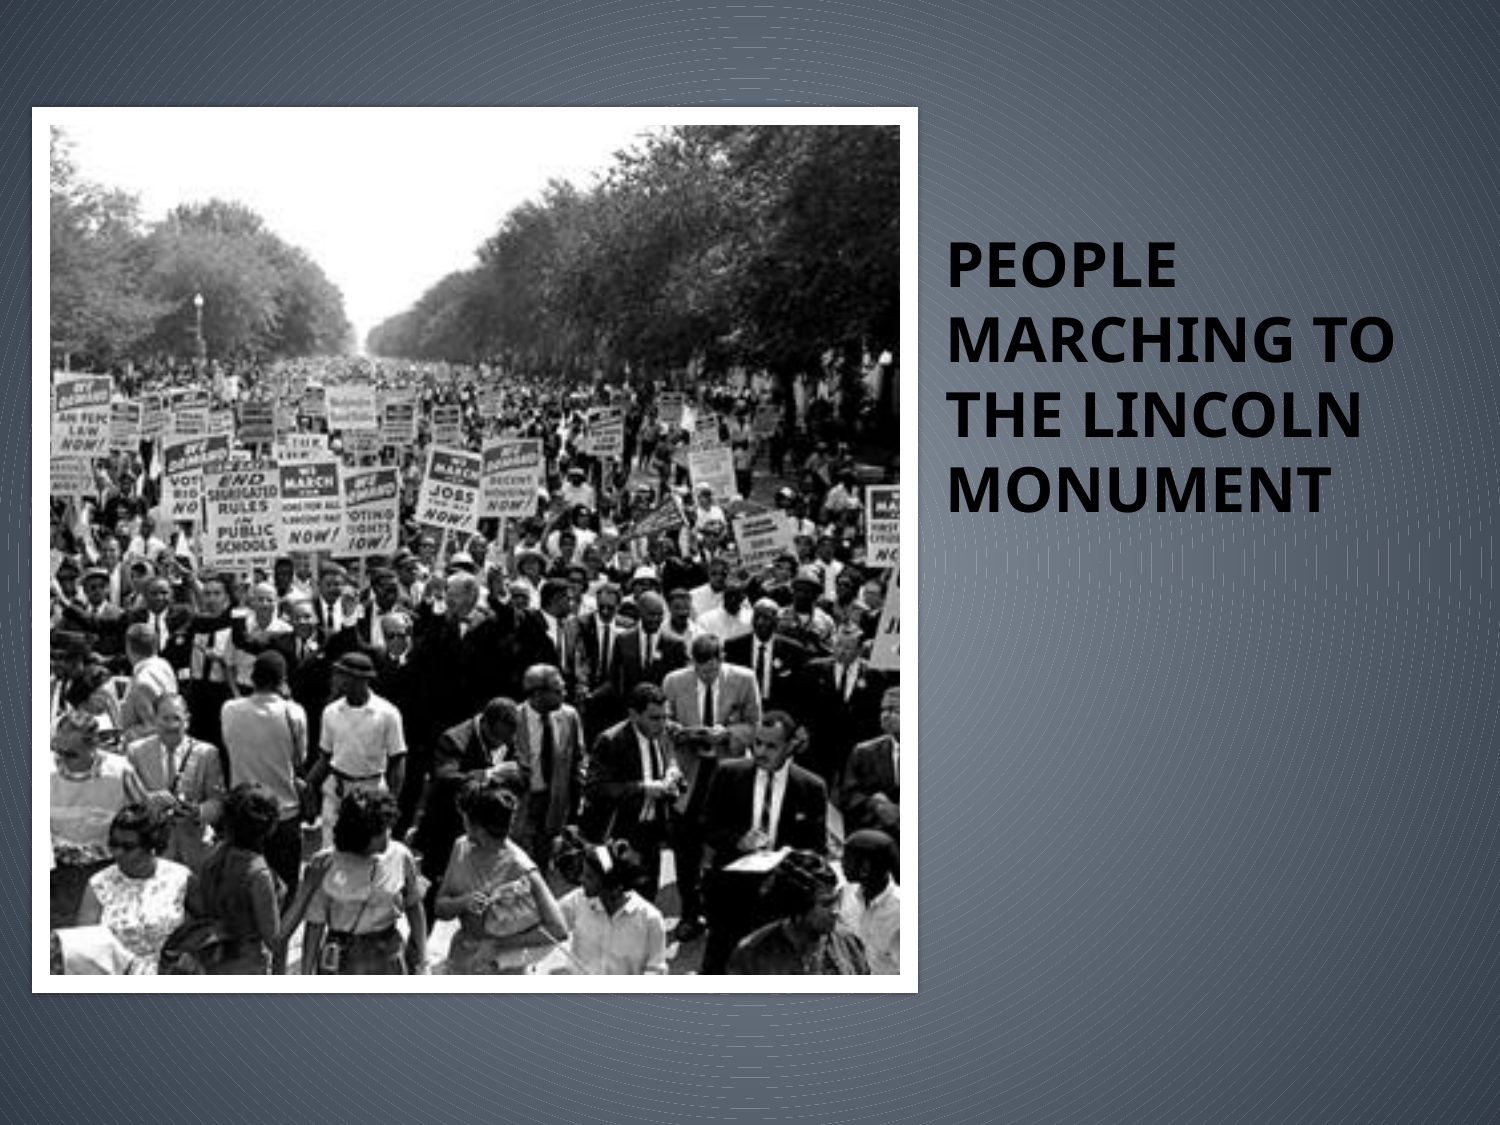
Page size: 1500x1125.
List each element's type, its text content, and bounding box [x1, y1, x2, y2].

title People marching to the Lincoln monument [937, 187, 1447, 525]
picture [49, 124, 901, 976]
